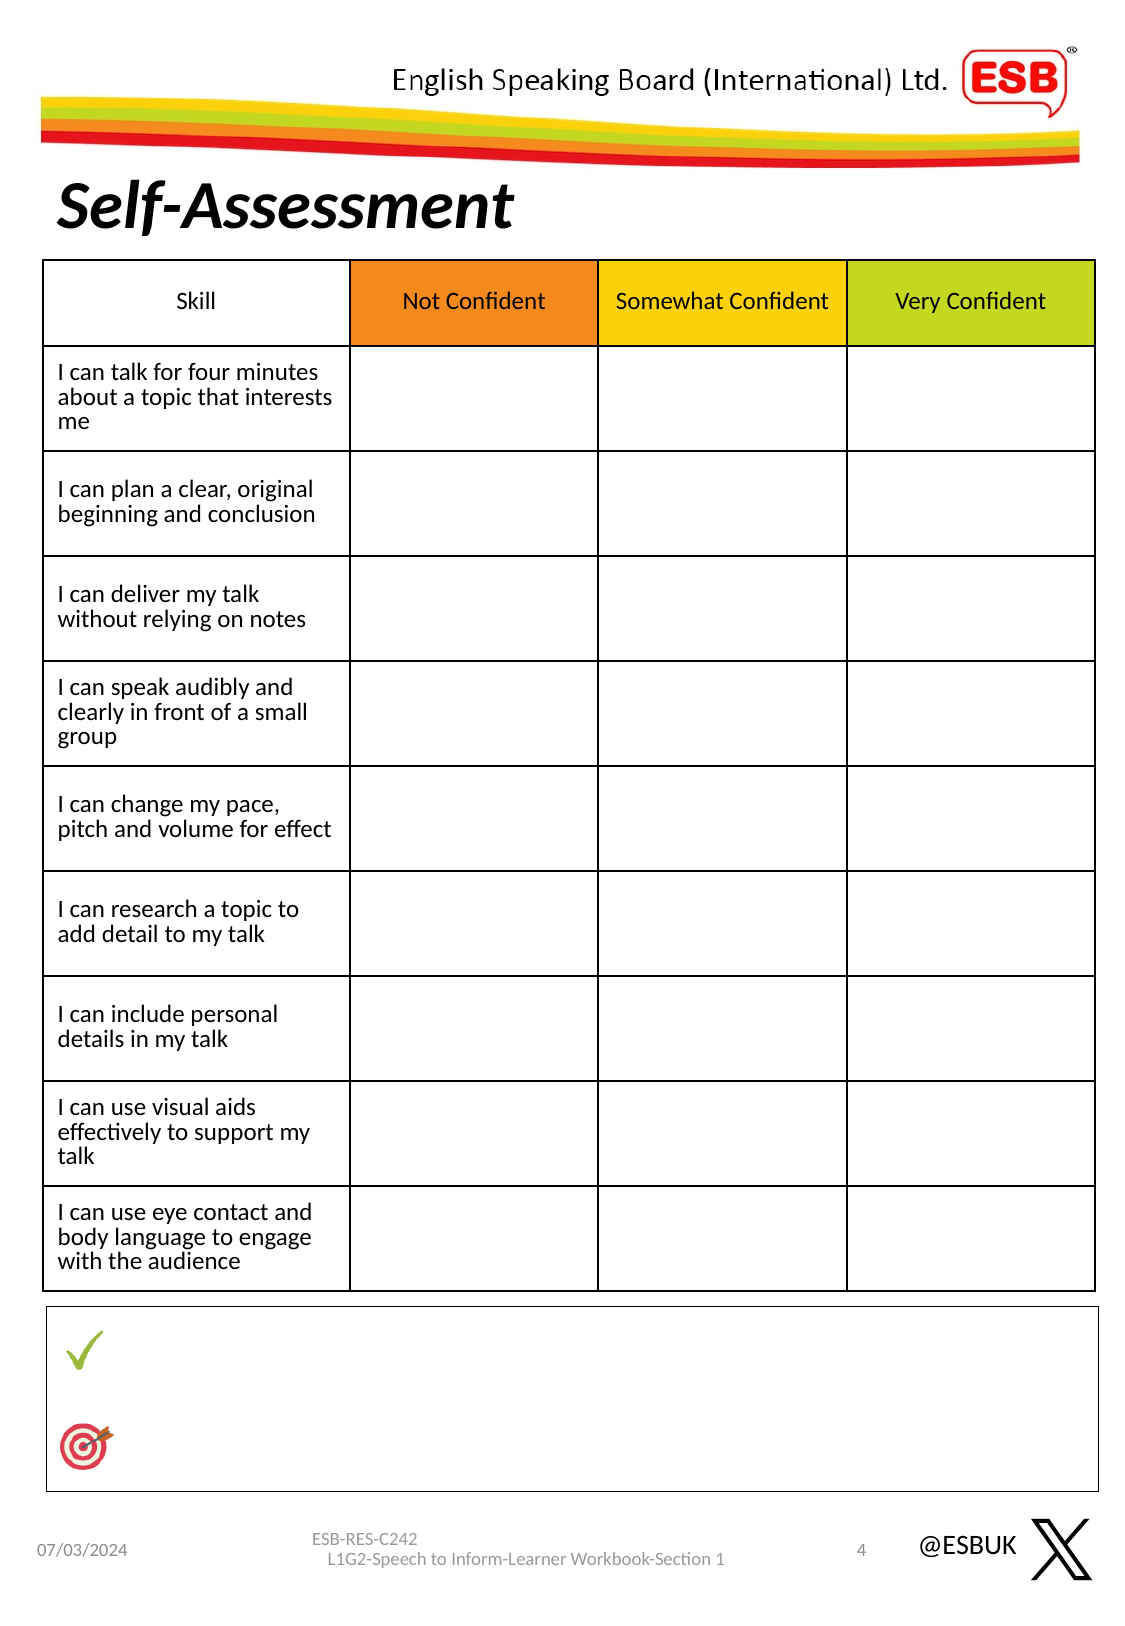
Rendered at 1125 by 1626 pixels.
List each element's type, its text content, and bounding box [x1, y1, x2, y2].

slide_number 4 [697, 1506, 882, 1593]
table_cell I can use eye contact and body language to engage with the audience [44, 1187, 349, 1290]
table_cell [599, 767, 846, 870]
table_cell [848, 872, 1094, 975]
table_cell I can use visual aids effectively to support my talk [44, 1082, 349, 1185]
table_cell I can research a topic to add detail to my talk [44, 872, 349, 975]
table_header Somewhat Confident [599, 261, 846, 345]
table_cell [351, 1082, 597, 1185]
table_cell [599, 662, 846, 765]
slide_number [22, 1506, 276, 1593]
table_cell [351, 557, 597, 660]
table_header Not Confident [351, 261, 597, 345]
table_cell [351, 977, 597, 1080]
picture [54, 1320, 116, 1377]
table_cell [848, 977, 1094, 1080]
table_cell I can deliver my talk without relying on notes [44, 557, 349, 660]
picture [0, 1, 1125, 234]
table_cell [351, 767, 597, 870]
table_cell [848, 767, 1094, 870]
table_cell [599, 557, 846, 660]
table_cell [848, 1187, 1094, 1290]
table_cell I can plan a clear, original beginning and conclusion [44, 452, 349, 555]
title Self-Assessment [42, 152, 1014, 259]
table_cell [848, 1082, 1094, 1185]
table_cell [351, 662, 597, 765]
table_cell [351, 1187, 597, 1290]
table_cell [599, 1187, 846, 1290]
picture [54, 1414, 118, 1487]
table_cell [848, 347, 1094, 450]
table_cell [599, 347, 846, 450]
table_cell I can change my pace, pitch and volume for effect [44, 767, 349, 870]
table_cell [599, 977, 846, 1080]
table_cell [351, 872, 597, 975]
text_box [46, 1306, 1099, 1492]
table_cell I can include personal details in my talk [44, 977, 349, 1080]
table_header Very Confident [848, 261, 1094, 345]
table_header Skill [44, 261, 349, 345]
table_cell [599, 452, 846, 555]
table_cell I can speak audibly and clearly in front of a small group [44, 662, 349, 765]
table_cell [599, 872, 846, 975]
table_cell [599, 1082, 846, 1185]
table_cell [848, 452, 1094, 555]
footer ESB-RES-C242 L1G2-Speech to Inform-Learner Workbook-Section 1 [296, 1506, 697, 1593]
table_cell [848, 557, 1094, 660]
table_cell [351, 347, 597, 450]
table_cell [848, 662, 1094, 765]
picture [1022, 1506, 1103, 1593]
table_cell I can talk for four minutes about a topic that interests me [44, 347, 349, 450]
table_cell [351, 452, 597, 555]
